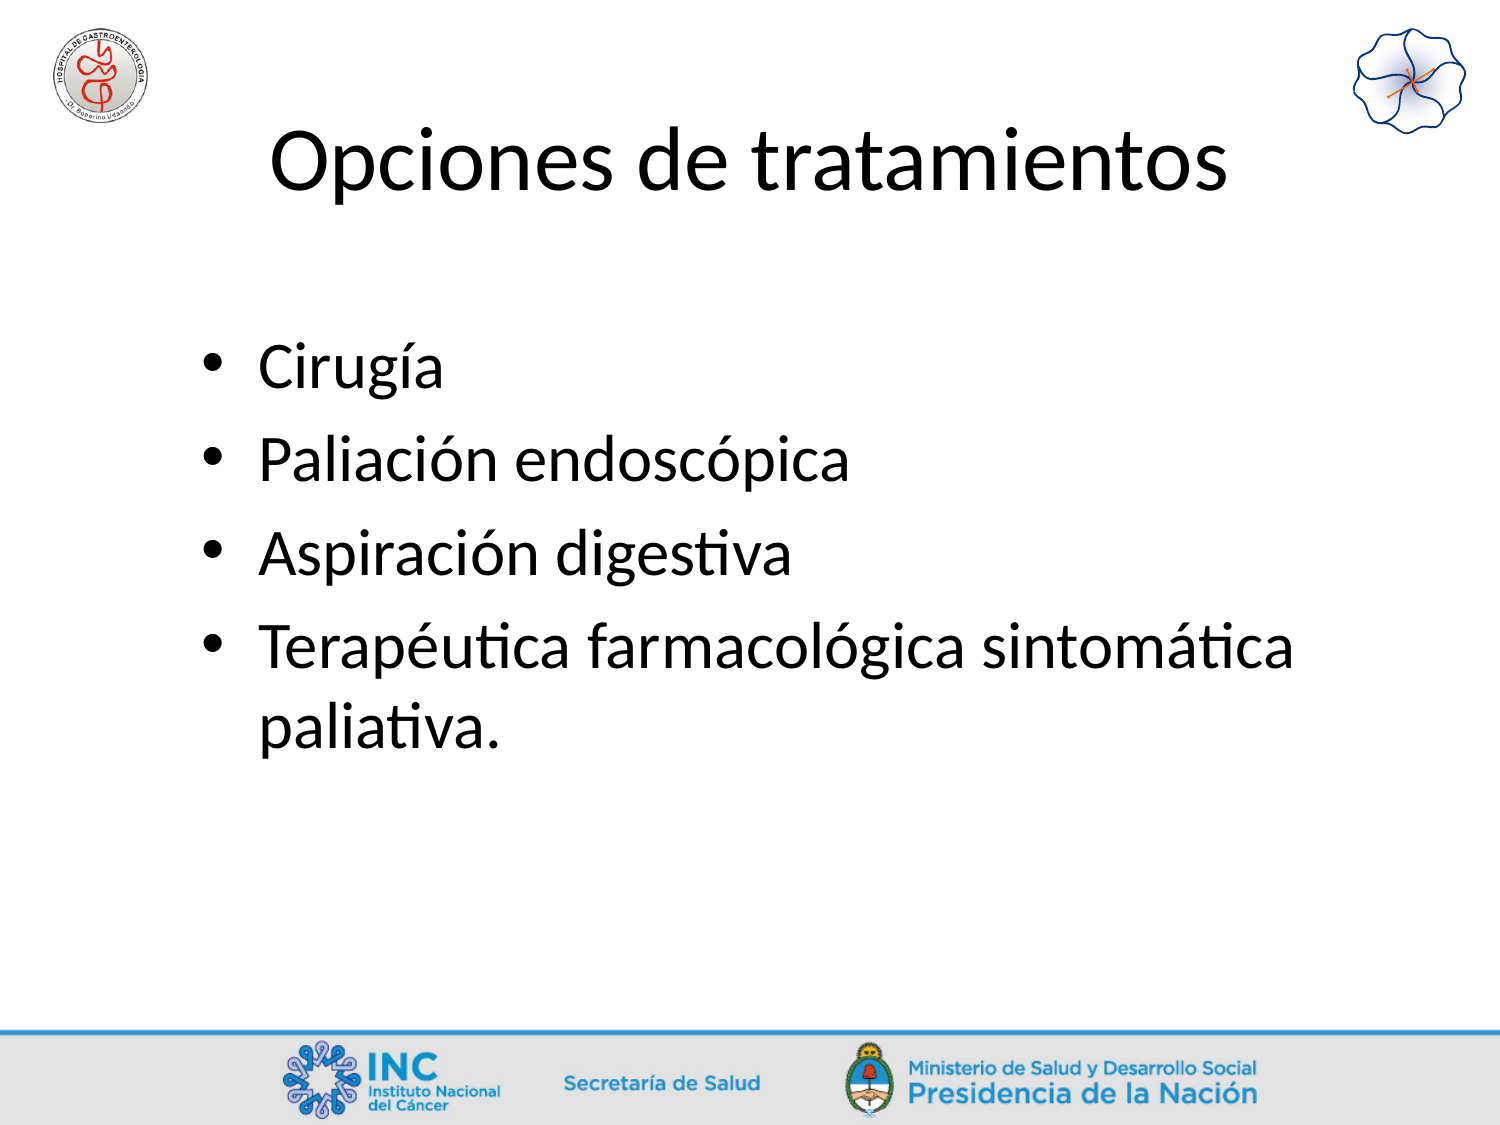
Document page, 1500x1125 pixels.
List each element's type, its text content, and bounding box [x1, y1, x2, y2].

picture [0, 1027, 1500, 1125]
picture [1352, 28, 1467, 135]
text_box Cirugía Paliación endoscópica Aspiración digestiva Terapéutica farmacológica sintomática paliativa. [187, 314, 1430, 804]
picture [52, 28, 148, 124]
text_box Opciones de tratamientos [74, 91, 1425, 279]
